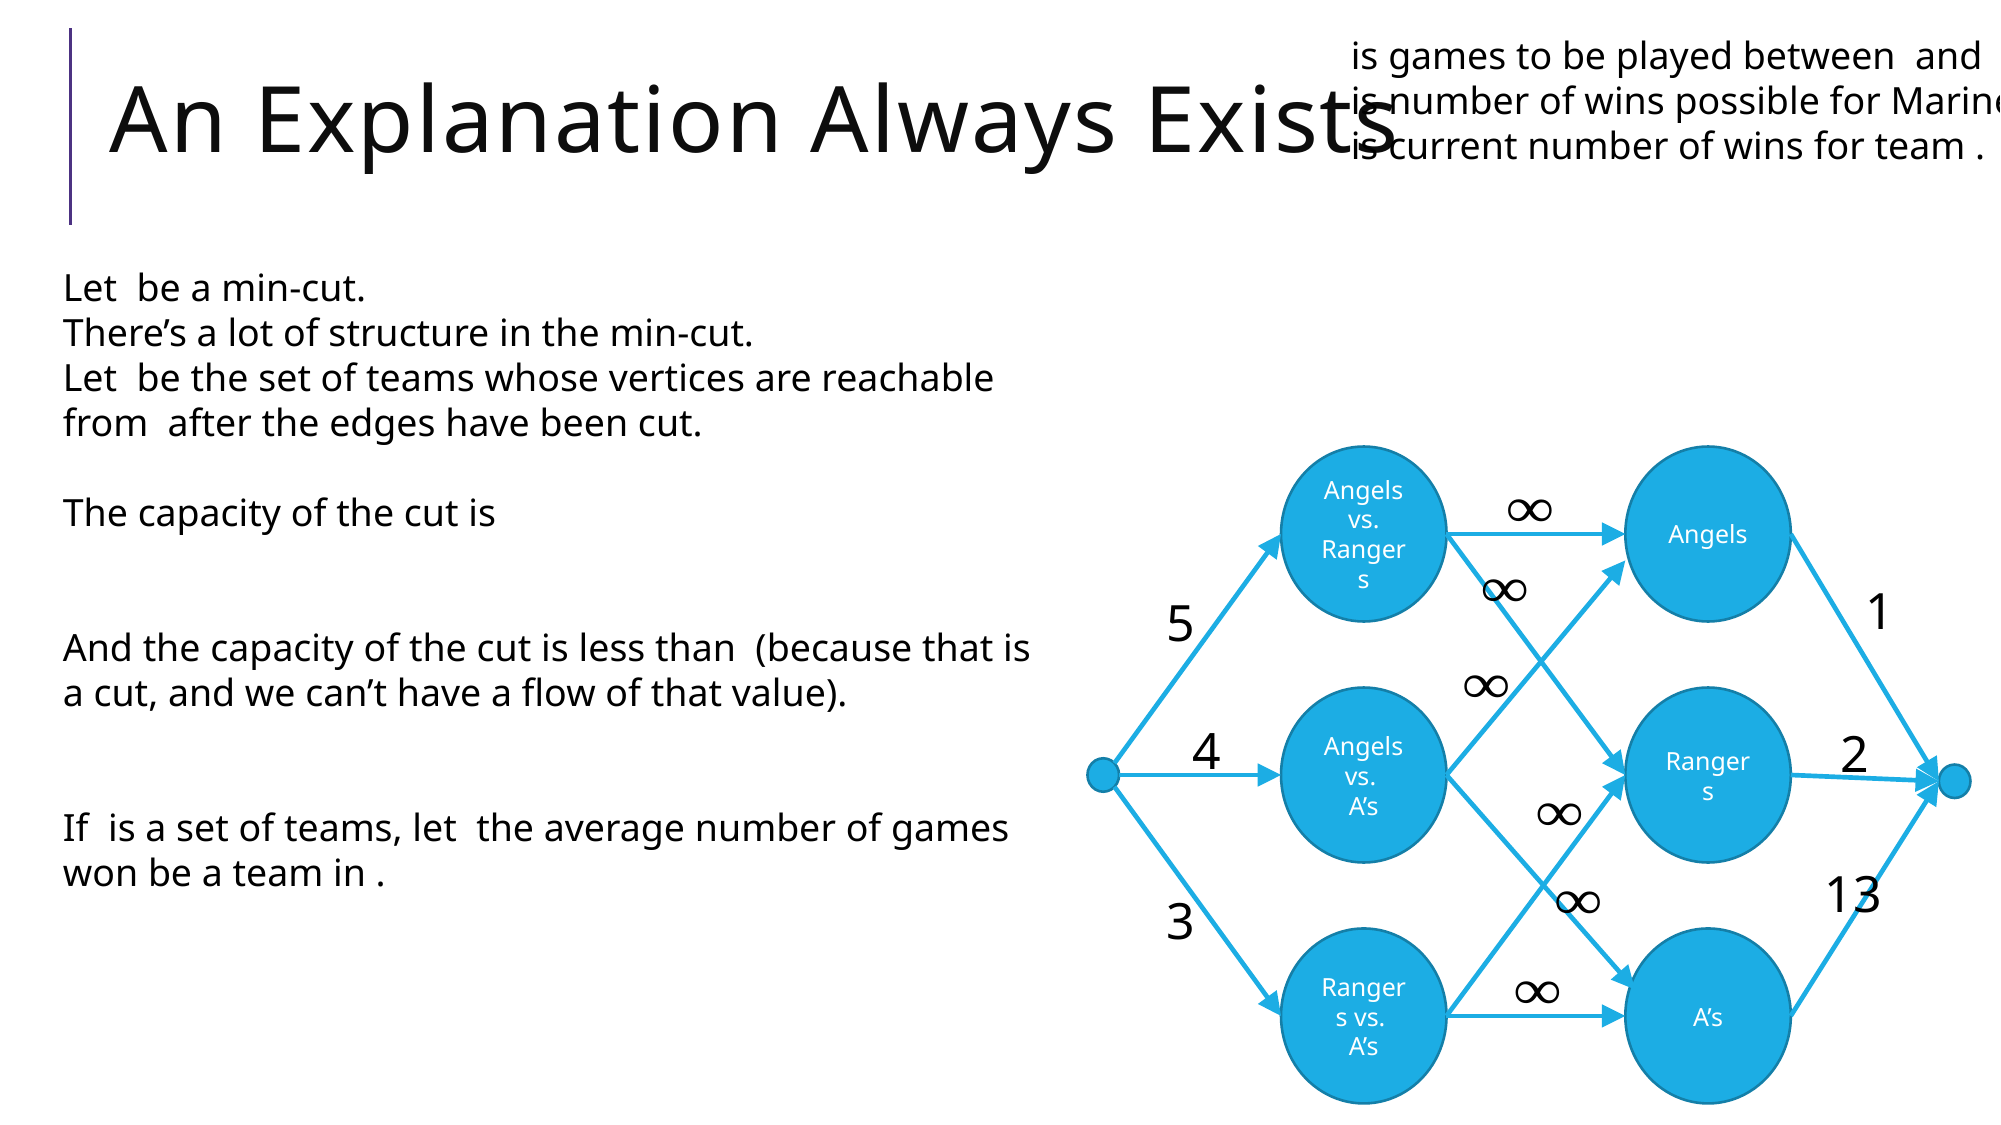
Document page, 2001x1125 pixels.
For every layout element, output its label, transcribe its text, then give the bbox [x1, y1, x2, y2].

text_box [1087, 446, 1971, 1104]
title An Explanation Always Exists [94, 43, 1930, 210]
